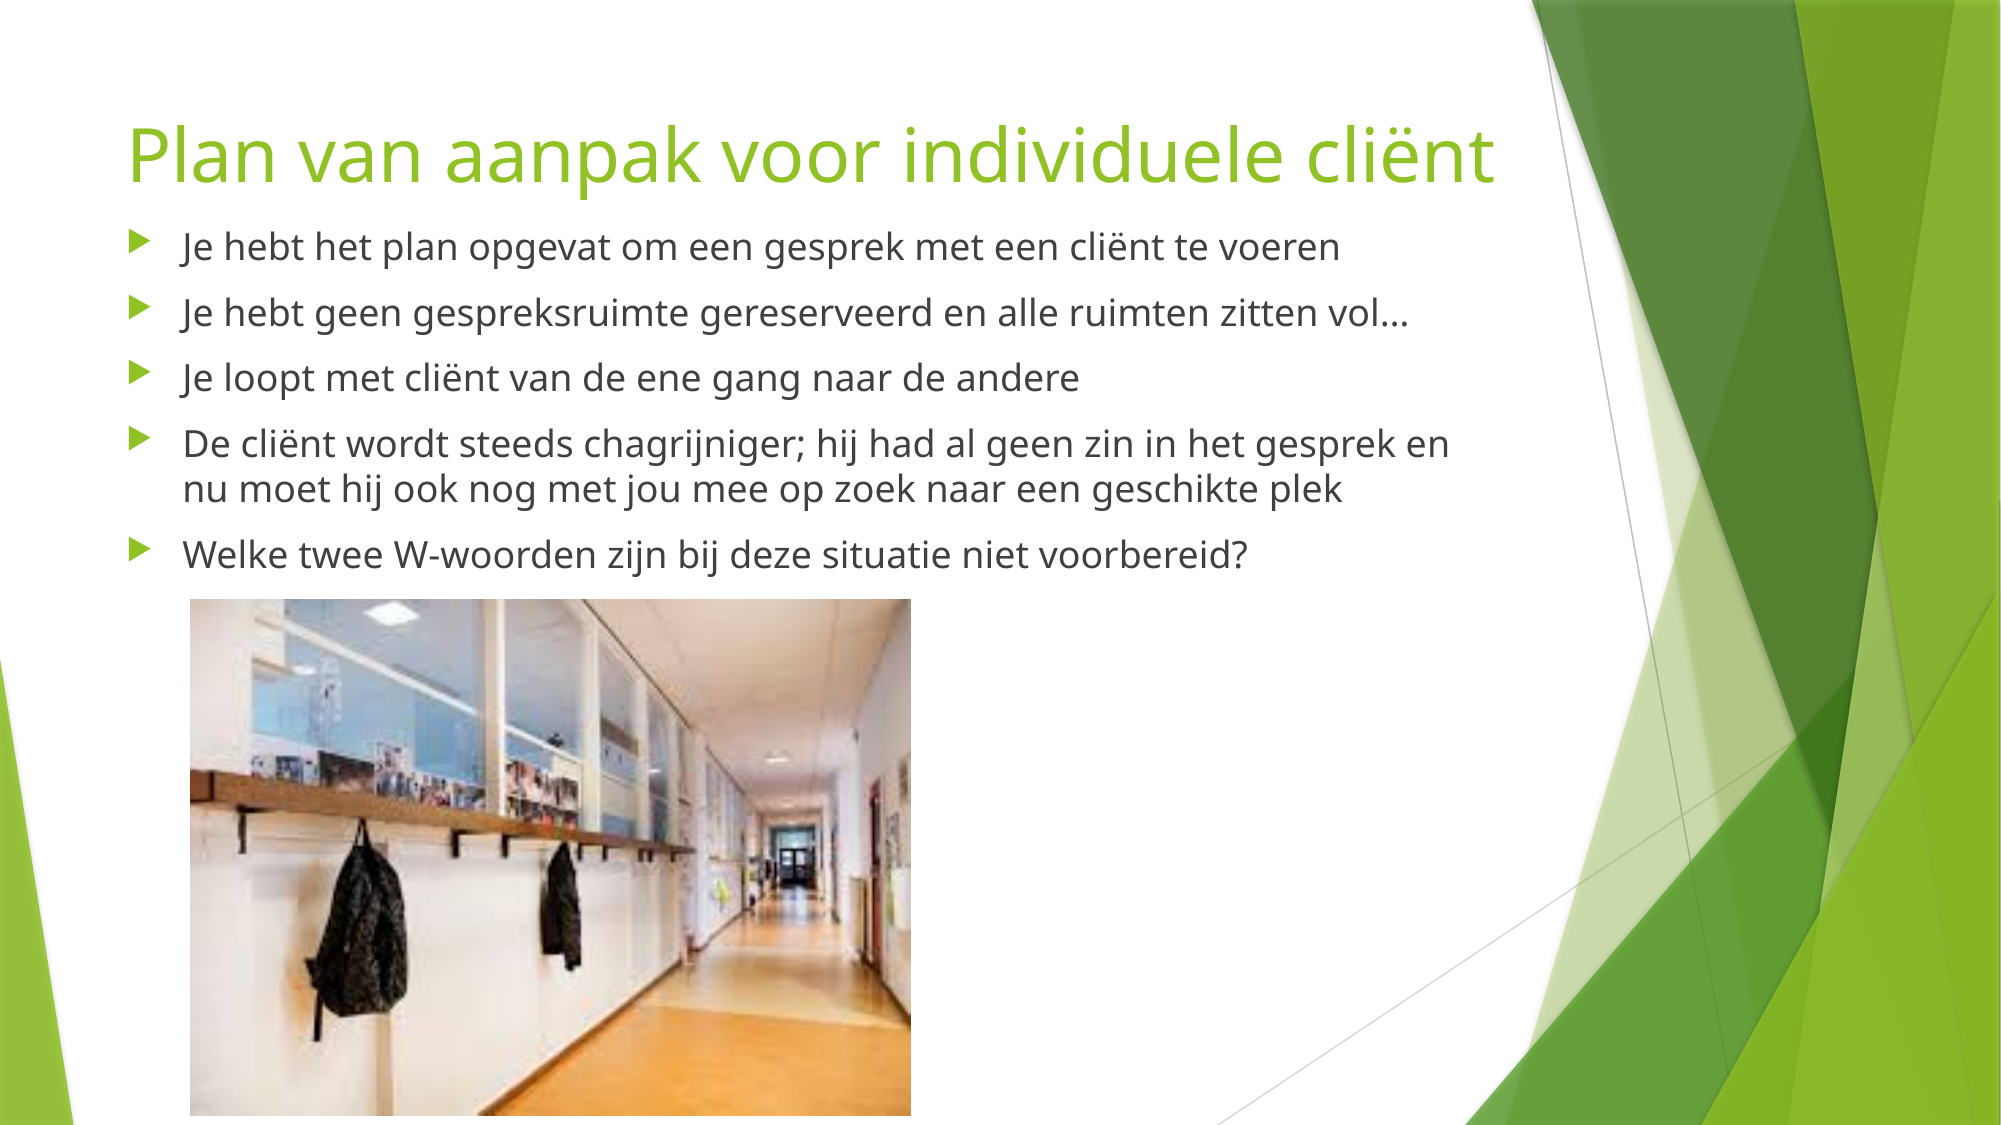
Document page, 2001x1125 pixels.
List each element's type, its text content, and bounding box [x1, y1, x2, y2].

list Je hebt het plan opgevat om een gesprek met een cliënt te voeren Je hebt geen gespreksruimte gereserveerd en alle ruimten zitten vol… Je loopt met cliënt van de ene gang naar de andere De cliënt wordt steeds chagrijniger; hij had al geen zin in het gesprek en nu moet hij ook nog met jou mee op zoek naar een geschikte plek Welke twee W-woorden zijn bij deze situatie niet voorbereid? [111, 215, 1522, 852]
title Plan van aanpak voor individuele cliënt [111, 99, 1522, 215]
picture [190, 598, 912, 1116]
